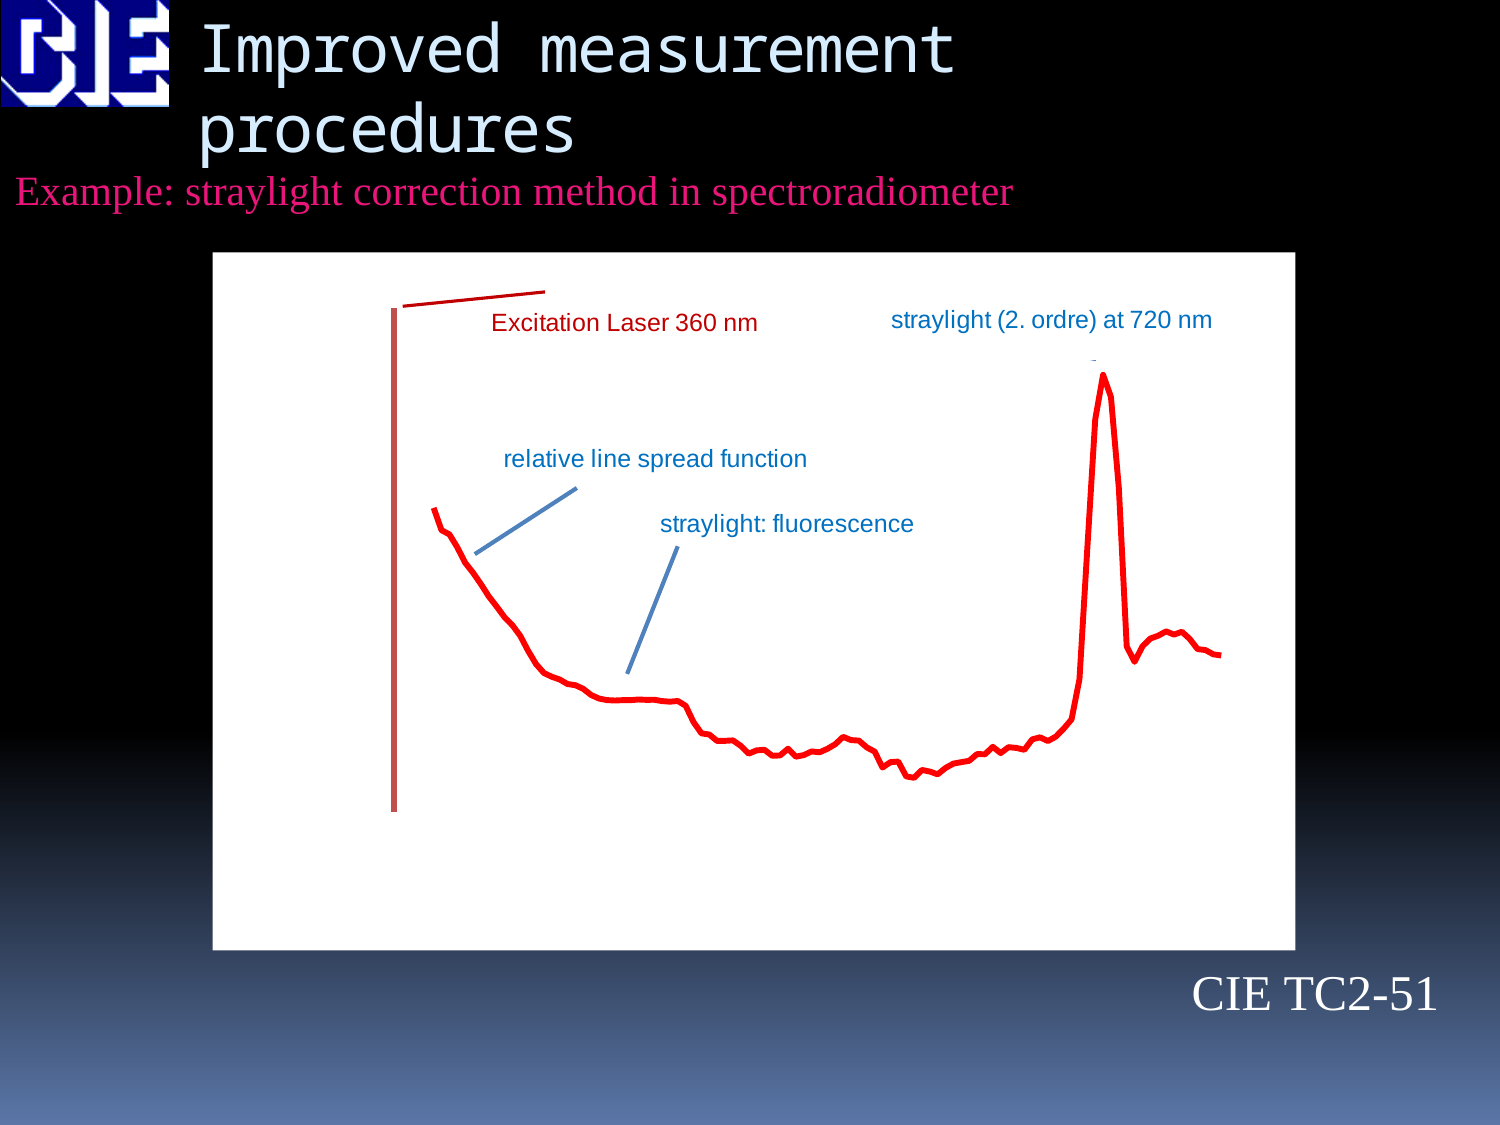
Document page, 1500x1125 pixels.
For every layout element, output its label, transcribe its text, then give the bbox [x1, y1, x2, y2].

text_box CIE TC2-51 [1176, 953, 1455, 1029]
chart [212, 251, 1296, 951]
text_box Example: straylight correction method in spectroradiometer [0, 95, 1223, 283]
title Improved measurement procedures [183, 0, 1388, 186]
